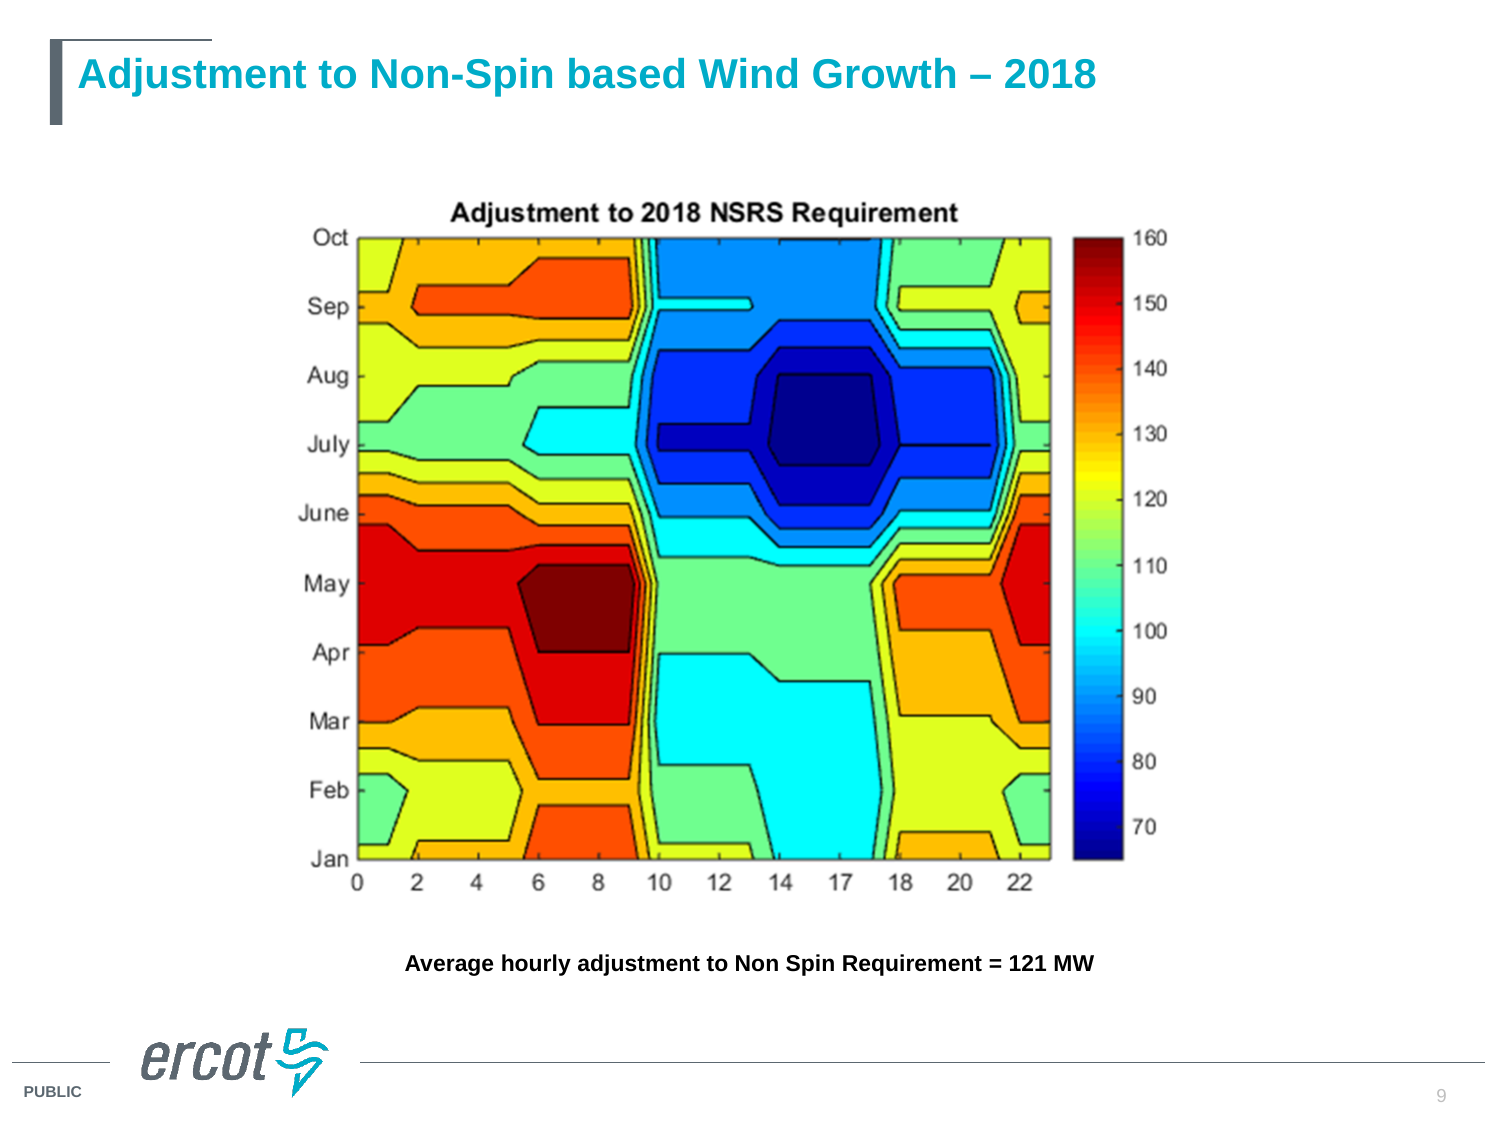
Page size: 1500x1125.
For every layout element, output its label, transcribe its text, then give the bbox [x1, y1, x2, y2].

text_box Average hourly adjustment to Non Spin Requirement = 121 MW [389, 951, 1111, 984]
picture [242, 182, 1258, 943]
picture [137, 1024, 332, 1100]
title Adjustment to Non-Spin based Wind Growth – 2018 [62, 39, 1450, 125]
